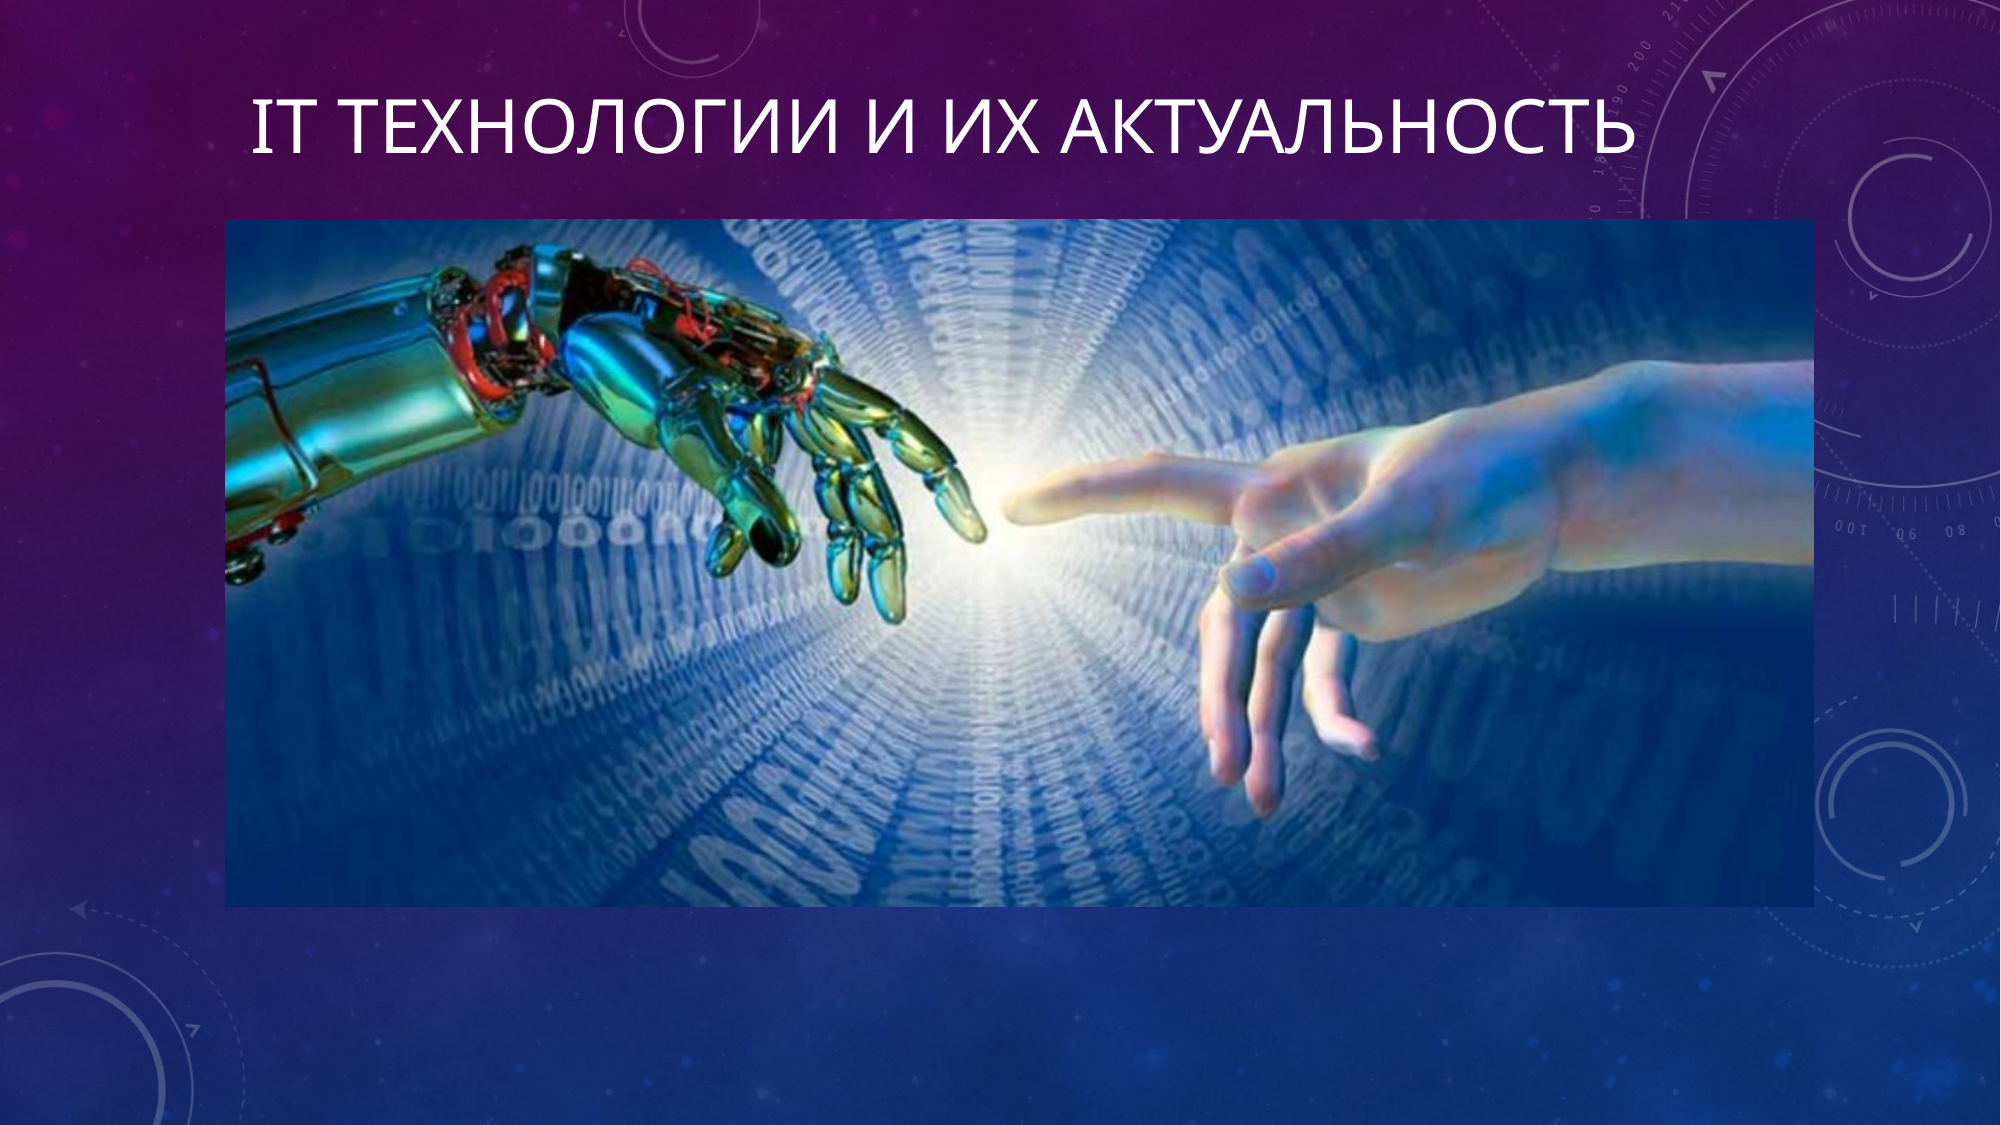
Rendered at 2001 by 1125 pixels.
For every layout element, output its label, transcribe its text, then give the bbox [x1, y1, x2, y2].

picture [0, 0, 2001, 1125]
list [225, 219, 1815, 907]
title IT технологии и их актуальность [134, 29, 1775, 219]
